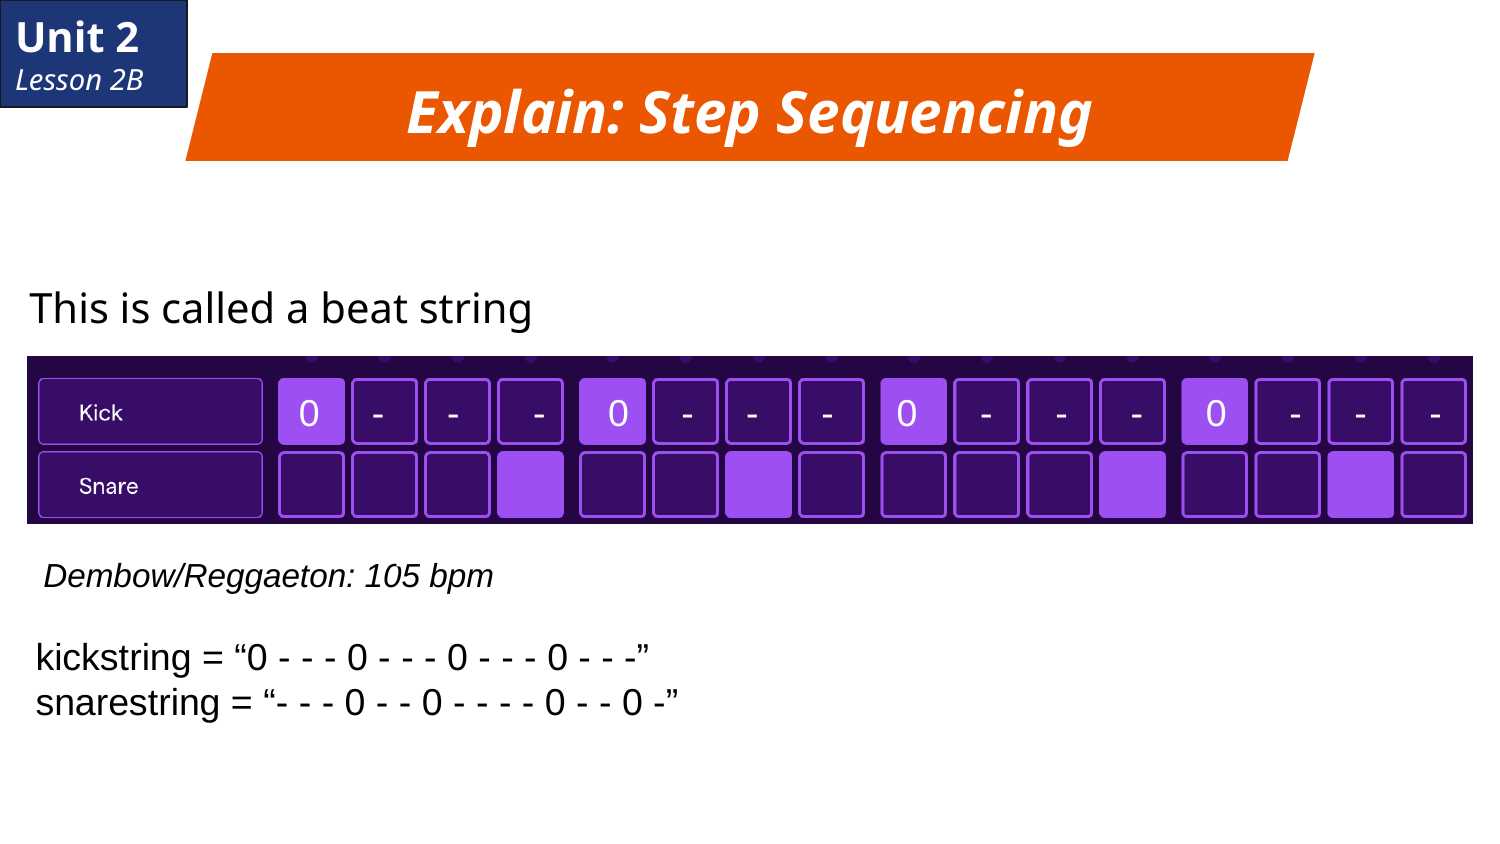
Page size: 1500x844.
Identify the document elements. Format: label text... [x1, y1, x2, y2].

text_box - - - 0 - - 0 - - - - 0 - - 0 - [304, 530, 1494, 591]
text_box Unit 2 Lesson 2B [0, 0, 187, 108]
picture [27, 356, 1473, 524]
text_box This is called a beat string [14, 273, 695, 339]
text_box kickstring = “0 - - - 0 - - - 0 - - - 0 - - -” snarestring = “- - - 0 - - 0 - - - - 0 - - 0 -” [20, 625, 941, 731]
text_box Explain: Step Sequencing [221, 60, 1279, 155]
text_box Dembow/Reggaeton: 105 bpm [28, 546, 552, 602]
text_box [185, 53, 1315, 161]
